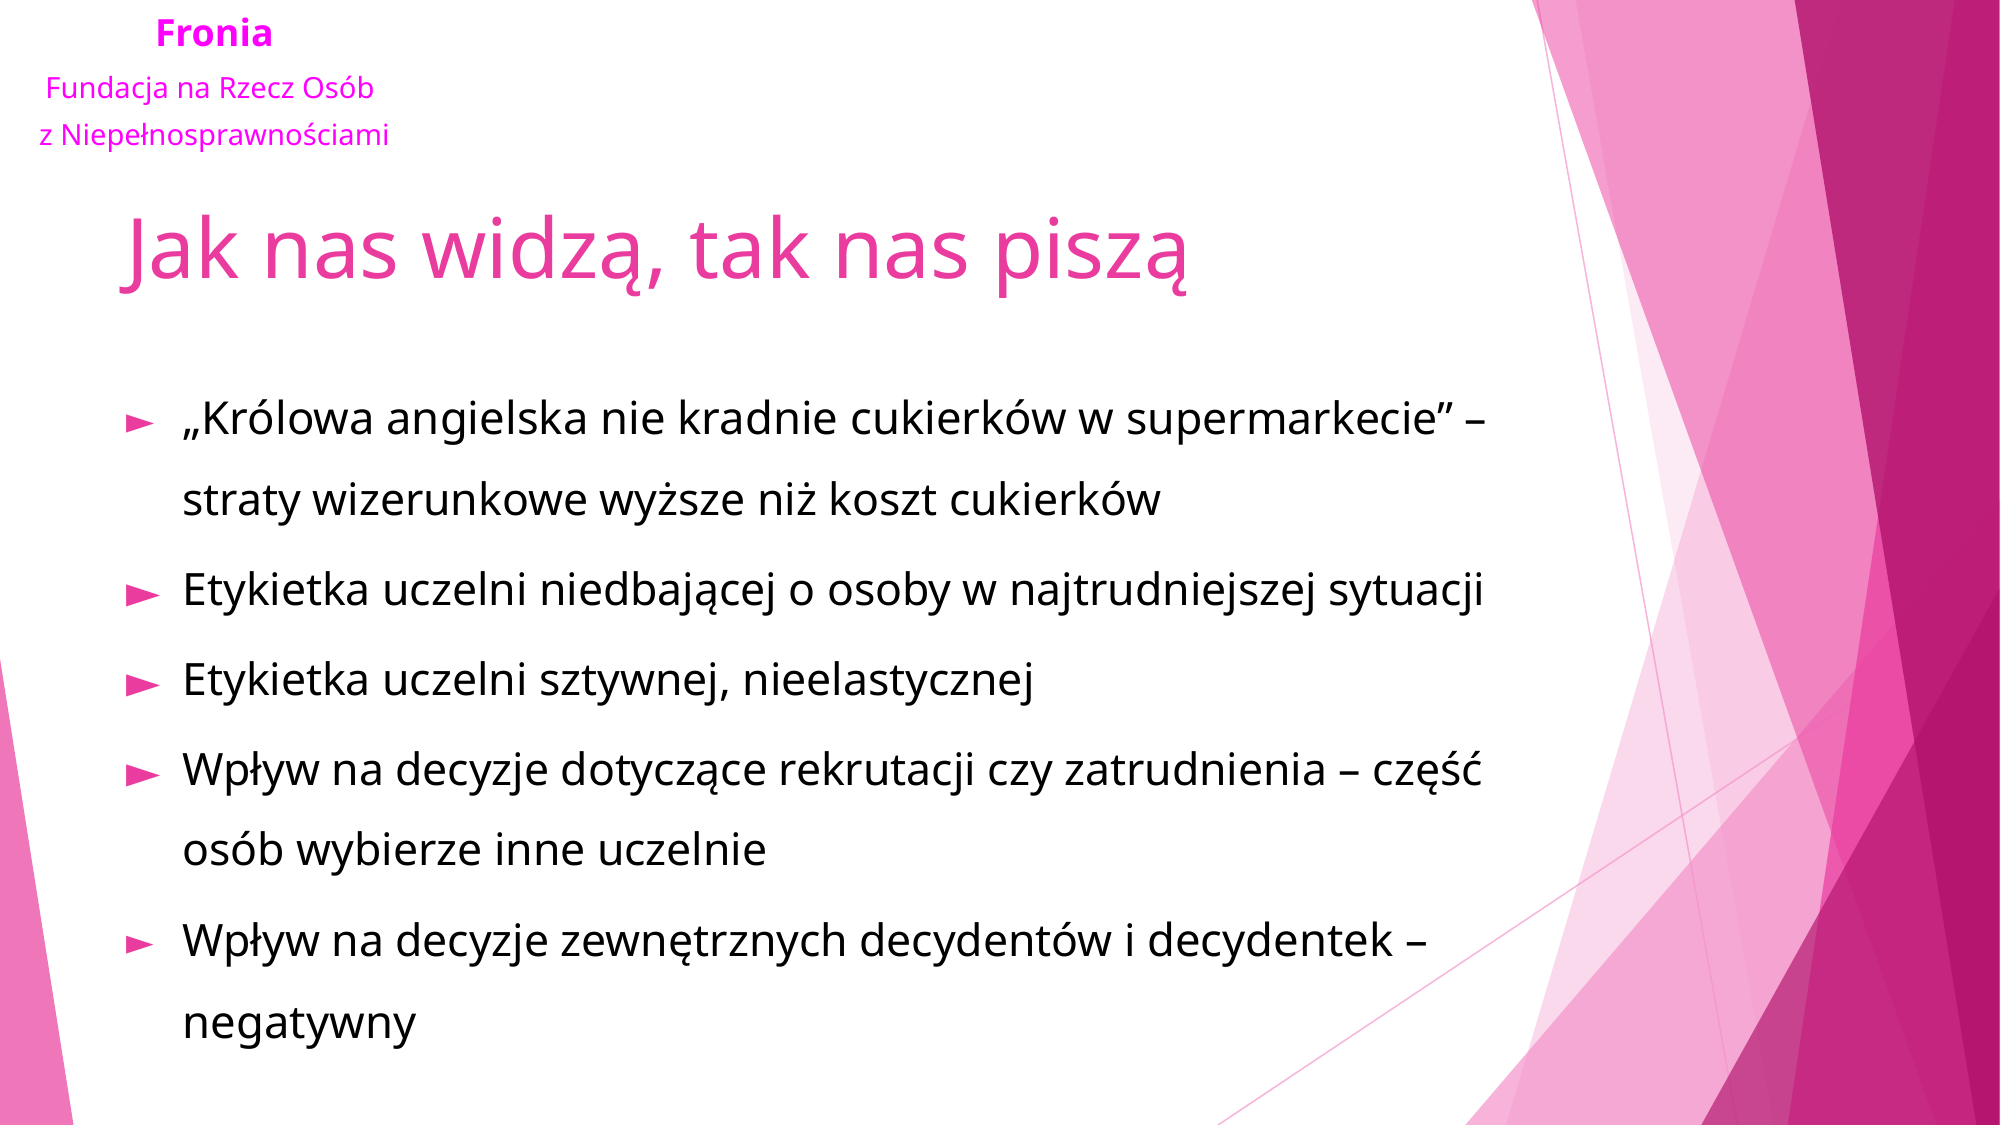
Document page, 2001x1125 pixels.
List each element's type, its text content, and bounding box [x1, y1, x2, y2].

title Jak nas widzą, tak nas piszą [111, 136, 1564, 354]
list „Królowa angielska nie kradnie cukierków w supermarkecie” – straty wizerunkowe wyższe niż koszt cukierków Etykietka uczelni niedbającej o osoby w najtrudniejszej sytuacji Etykietka uczelni sztywnej, nieelastycznej Wpływ na decyzje dotyczące rekrutacji czy zatrudnienia – część osób wybierze inne uczelnie Wpływ na decyzje zewnętrznych decydentów i decydentek – negatywny [111, 354, 1522, 1125]
